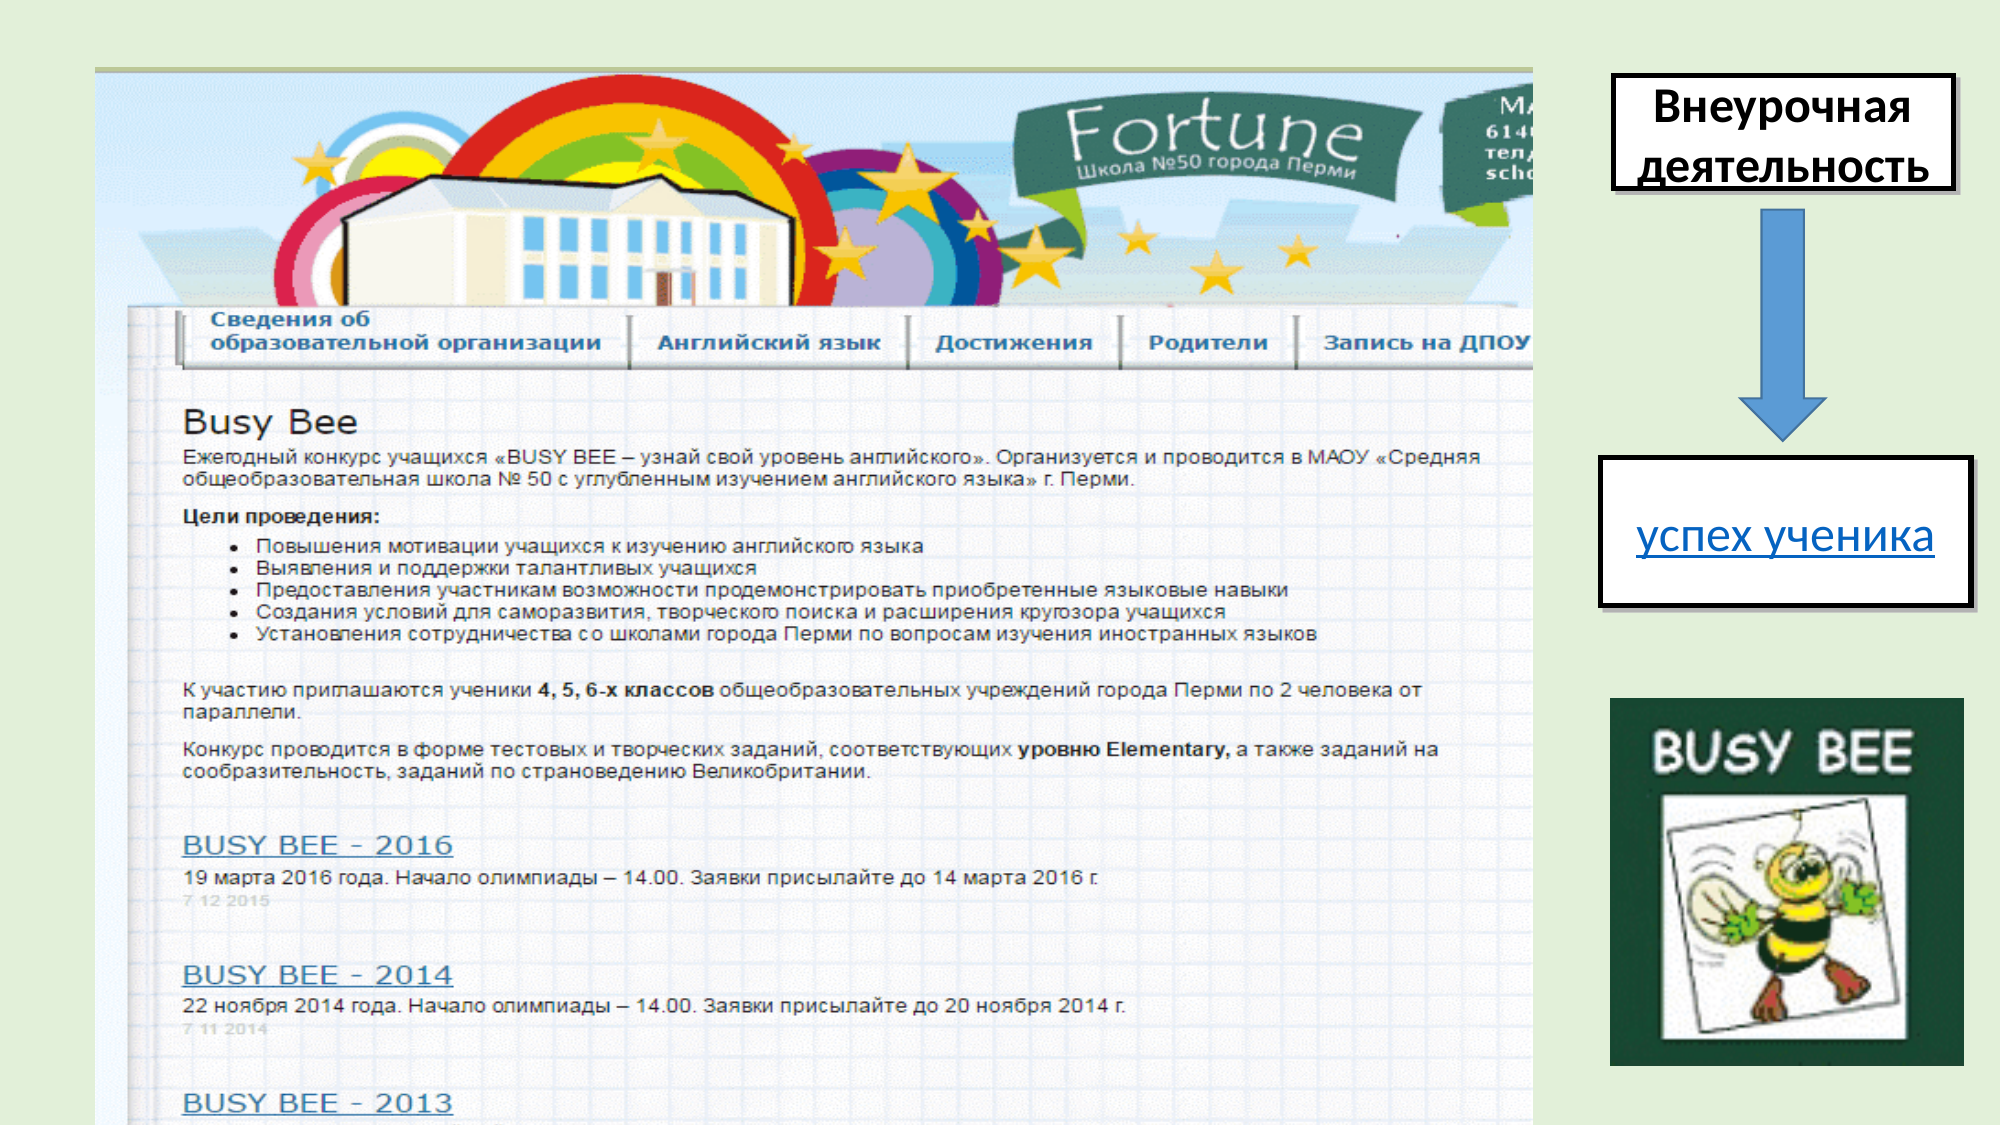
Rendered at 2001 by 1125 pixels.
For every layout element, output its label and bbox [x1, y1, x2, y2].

picture [95, 67, 1533, 1125]
picture [1610, 698, 1964, 1066]
text_box [1600, 75, 1972, 606]
